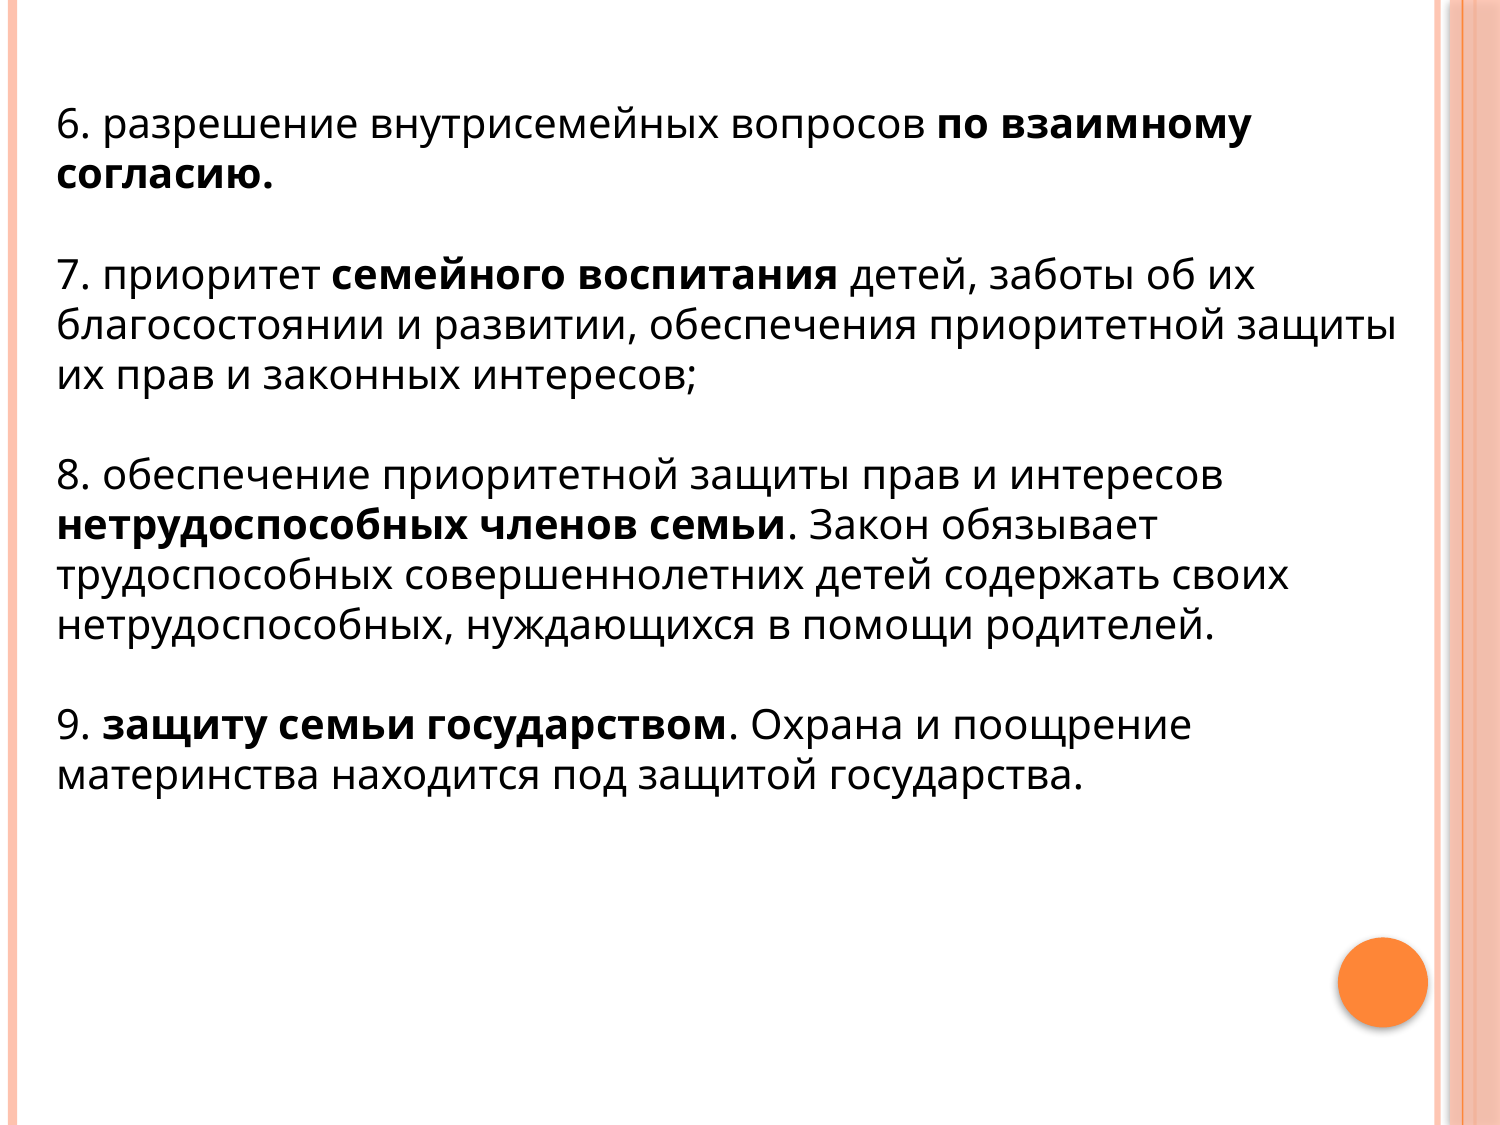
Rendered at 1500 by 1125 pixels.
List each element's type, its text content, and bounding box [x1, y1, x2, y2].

text_box 6. разрешение внутрисемейных вопросов по взаимному согласию. 7. приоритет семейного воспитания детей, заботы об их благосостоянии и развитии, обеспечения приоритетной защиты их прав и законных интересов; 8. обеспечение приоритетной защиты прав и интересов нетрудоспособных членов семьи. Закон обязывает трудоспособных совершеннолетних детей содержать своих нетрудоспособных, нуждающихся в помощи родителей. 9. защиту семьи государством. Охрана и поощрение материнства находится под защитой государства. [41, 89, 1436, 805]
